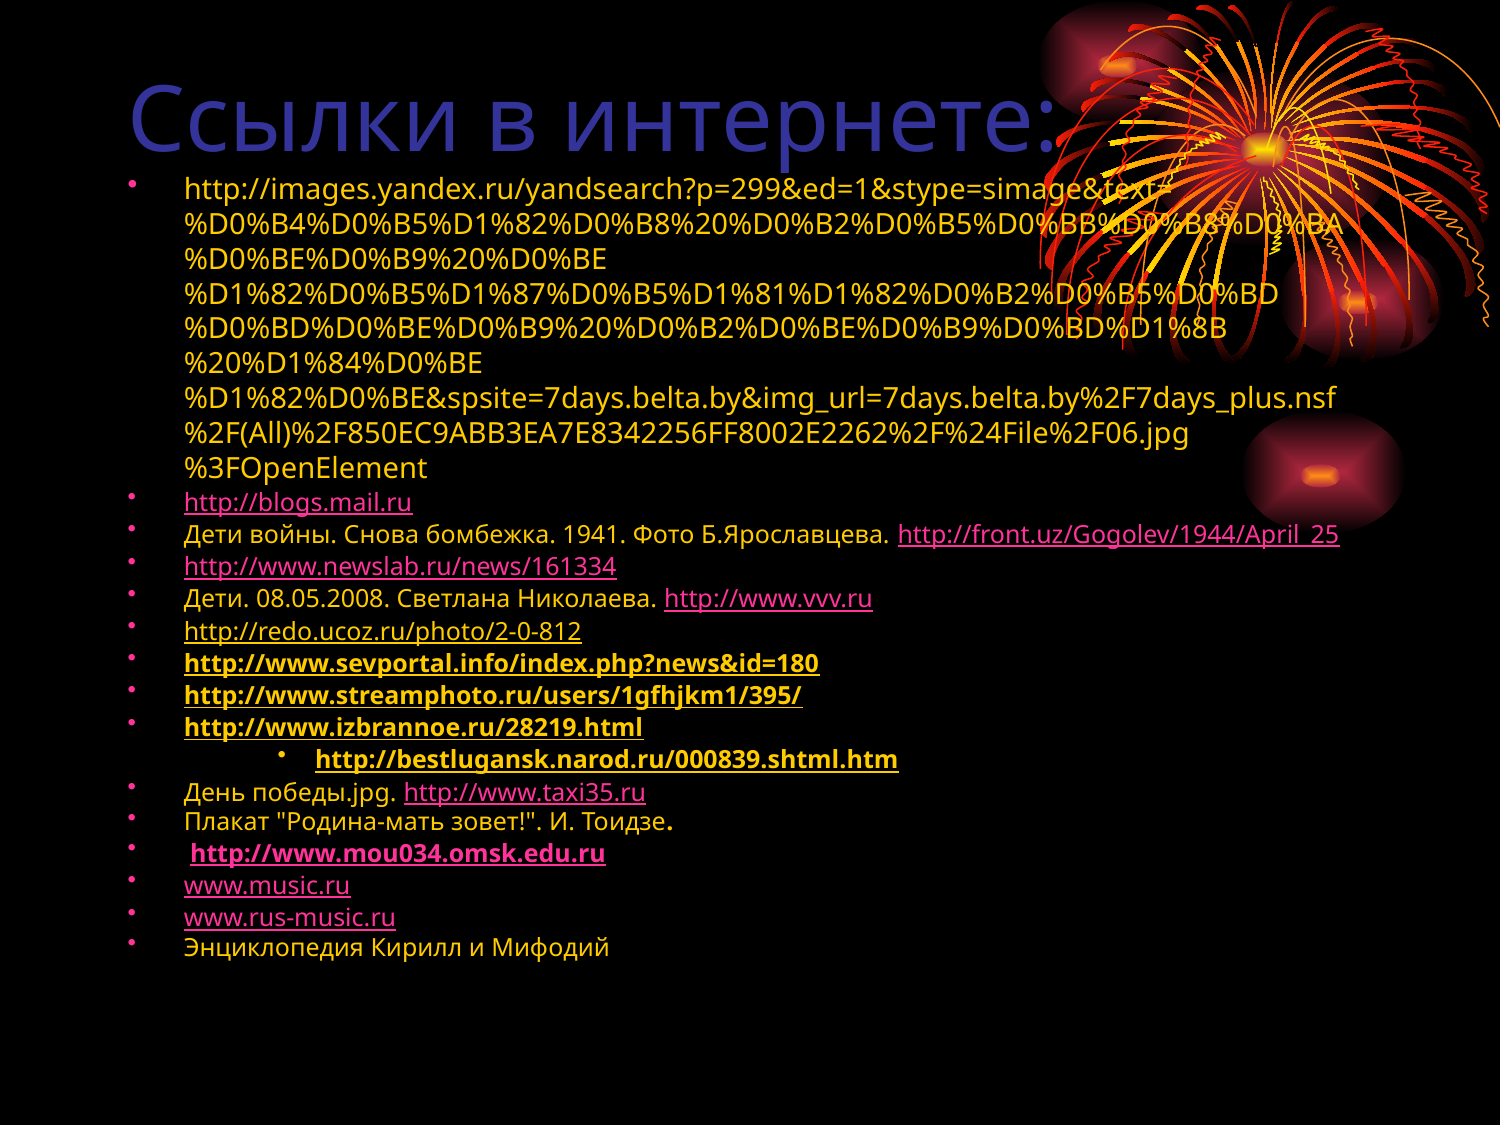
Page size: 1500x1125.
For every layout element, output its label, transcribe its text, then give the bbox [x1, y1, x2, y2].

list http://images.yandex.ru/yandsearch?p=299&ed=1&stype=simage&text=%D0%B4%D0%B5%D1%82%D0%B8%20%D0%B2%D0%B5%D0%BB%D0%B8%D0%BA%D0%BE%D0%B9%20%D0%BE%D1%82%D0%B5%D1%87%D0%B5%D1%81%D1%82%D0%B2%D0%B5%D0%BD%D0%BD%D0%BE%D0%B9%20%D0%B2%D0%BE%D0%B9%D0%BD%D1%8B%20%D1%84%D0%BE%D1%82%D0%BE&spsite=7days.belta.by&img_url=7days.belta.by%2F7days_plus.nsf%2F(All)%2F850EC9ABB3EA7E8342256FF8002E2262%2F%24File%2F06.jpg%3FOpenElement http://blogs.mail.ru Дети войны. Снова бомбежка. 1941. Фото Б.Ярославцева. http://front.uz/Gogolev/1944/April_25 http://www.newslab.ru/news/161334 Дети. 08.05.2008. Светлана Николаева. http://www.vvv.ru http://redo.ucoz.ru/photo/2-0-812 http://www.sevportal.info/index.php?news&id=180 http://www.streamphoto.ru/users/1gfhjkm1/395/ http://www.izbrannoe.ru/28219.html http://bestlugansk.narod.ru/000839.shtml.htm День победы.jpg. http://www.taxi35.ru Плакат "Родина-мать зовет!". И. Тоидзе. http://www.mou034.omsk.edu.ru www.music.ru www.rus-music.ru Энциклопедия Кирилл и Мифодий [112, 162, 1388, 1001]
title Ссылки в интернете: [112, 49, 1388, 162]
